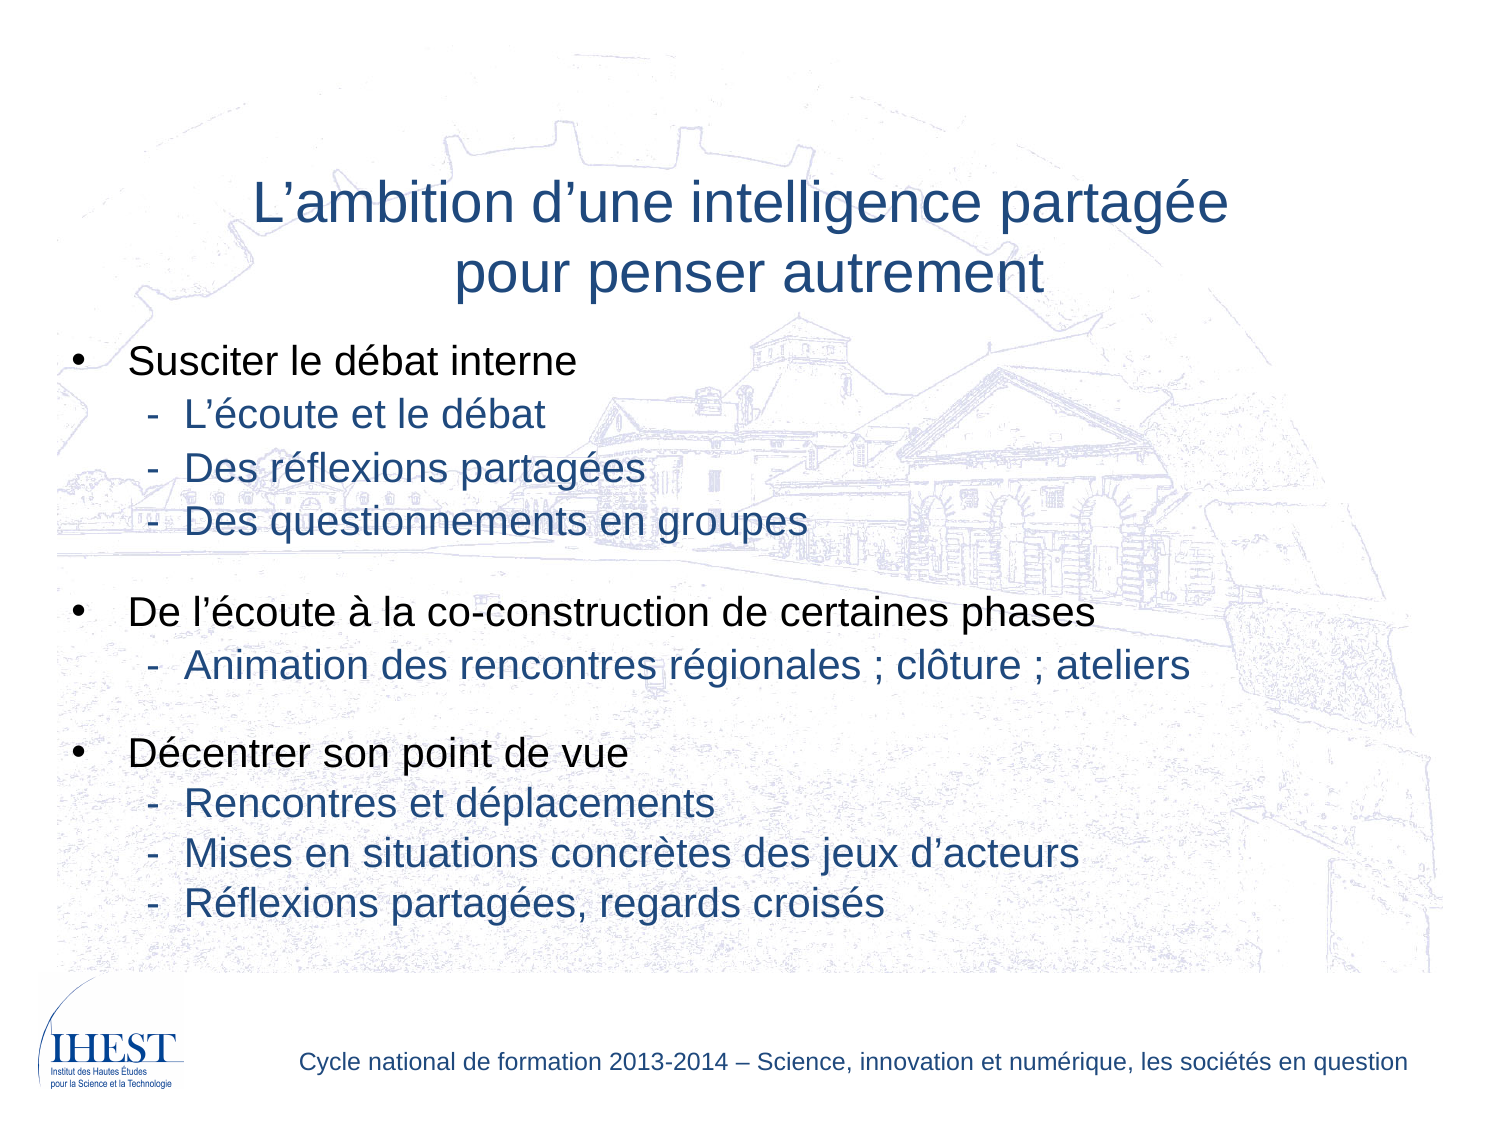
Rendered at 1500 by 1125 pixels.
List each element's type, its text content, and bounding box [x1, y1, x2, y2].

picture [38, 972, 184, 1089]
text_box Susciter le débat interne L’écoute et le débat Des réflexions partagées Des questionnements en groupes De l’écoute à la co-construction de certaines phases Animation des rencontres régionales ; clôture ; ateliers Décentrer son point de vue Rencontres et déplacements Mises en situations concrètes des jeux d’acteurs Réflexions partagées, regards croisés [56, 332, 1444, 984]
text_box L’ambition d’une intelligence partagée pour penser autrement [112, 156, 1388, 262]
picture [57, 45, 1443, 332]
